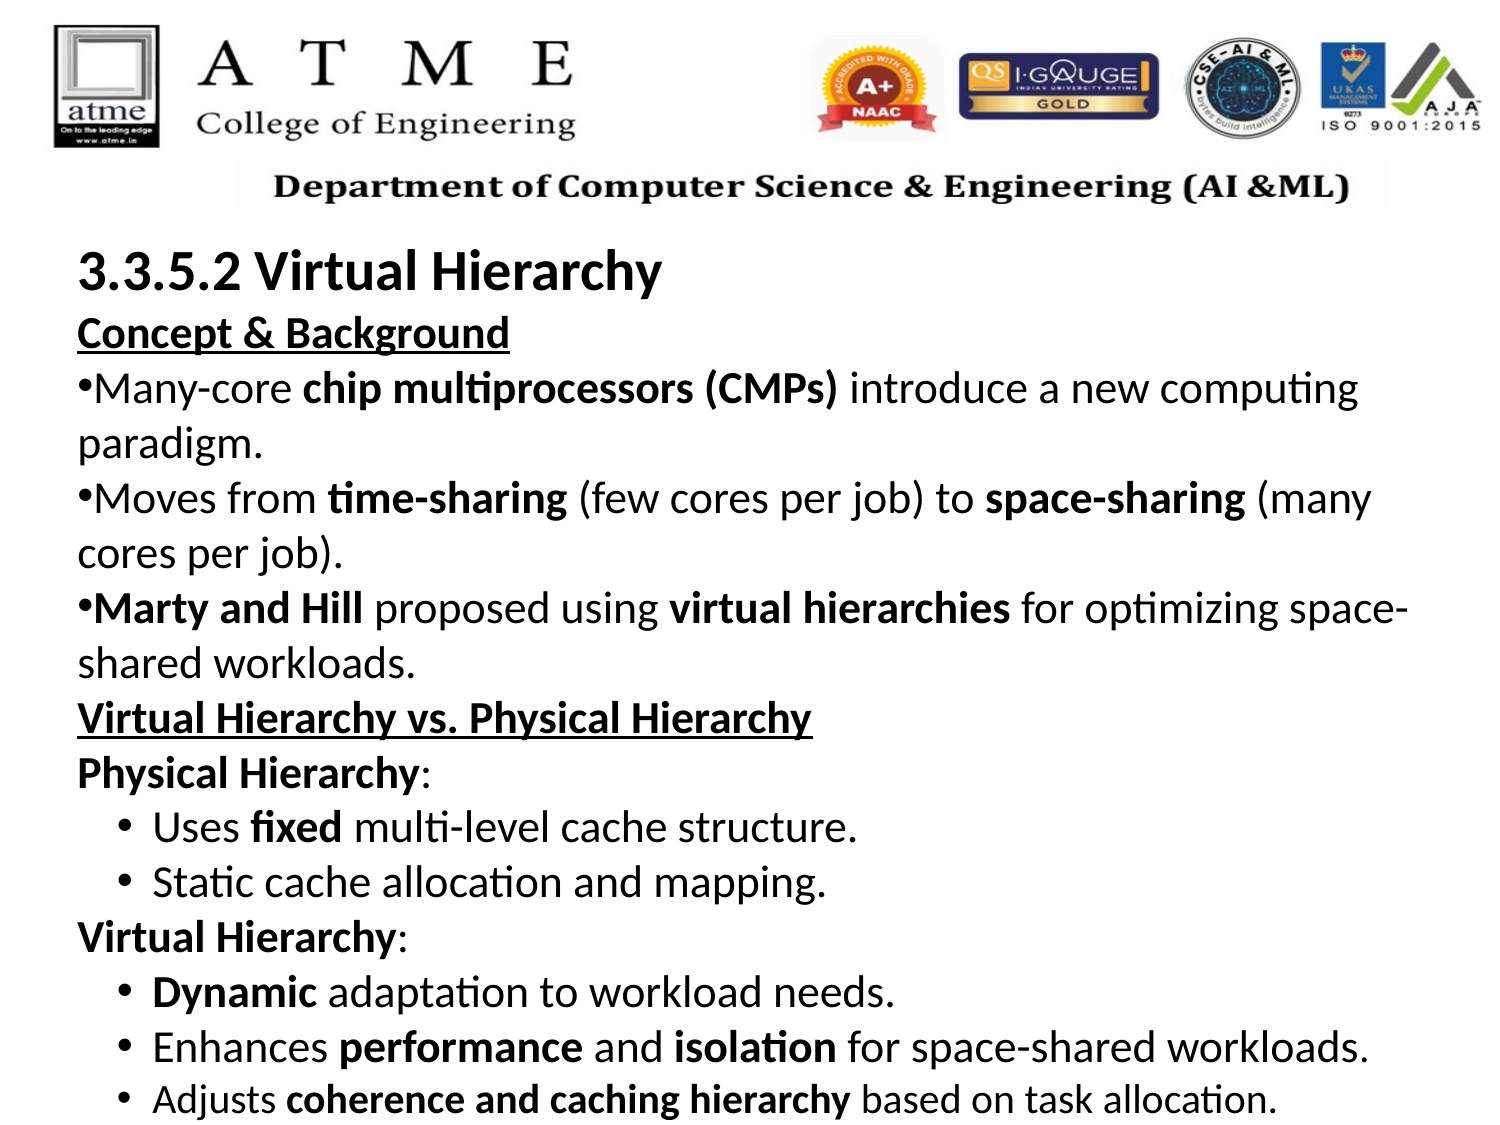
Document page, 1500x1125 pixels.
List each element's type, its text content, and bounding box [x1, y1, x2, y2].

text_box 3.3.5.2 Virtual Hierarchy Concept & Background Many-core chip multiprocessors (CMPs) introduce a new computing paradigm. Moves from time-sharing (few cores per job) to space-sharing (many cores per job). Marty and Hill proposed using virtual hierarchies for optimizing space-shared workloads. Virtual Hierarchy vs. Physical Hierarchy Physical Hierarchy: Uses fixed multi-level cache structure. Static cache allocation and mapping. Virtual Hierarchy: Dynamic adaptation to workload needs. Enhances performance and isolation for space-shared workloads. Adjusts coherence and caching hierarchy based on task allocation. [62, 234, 1463, 1125]
picture [24, 0, 1500, 226]
